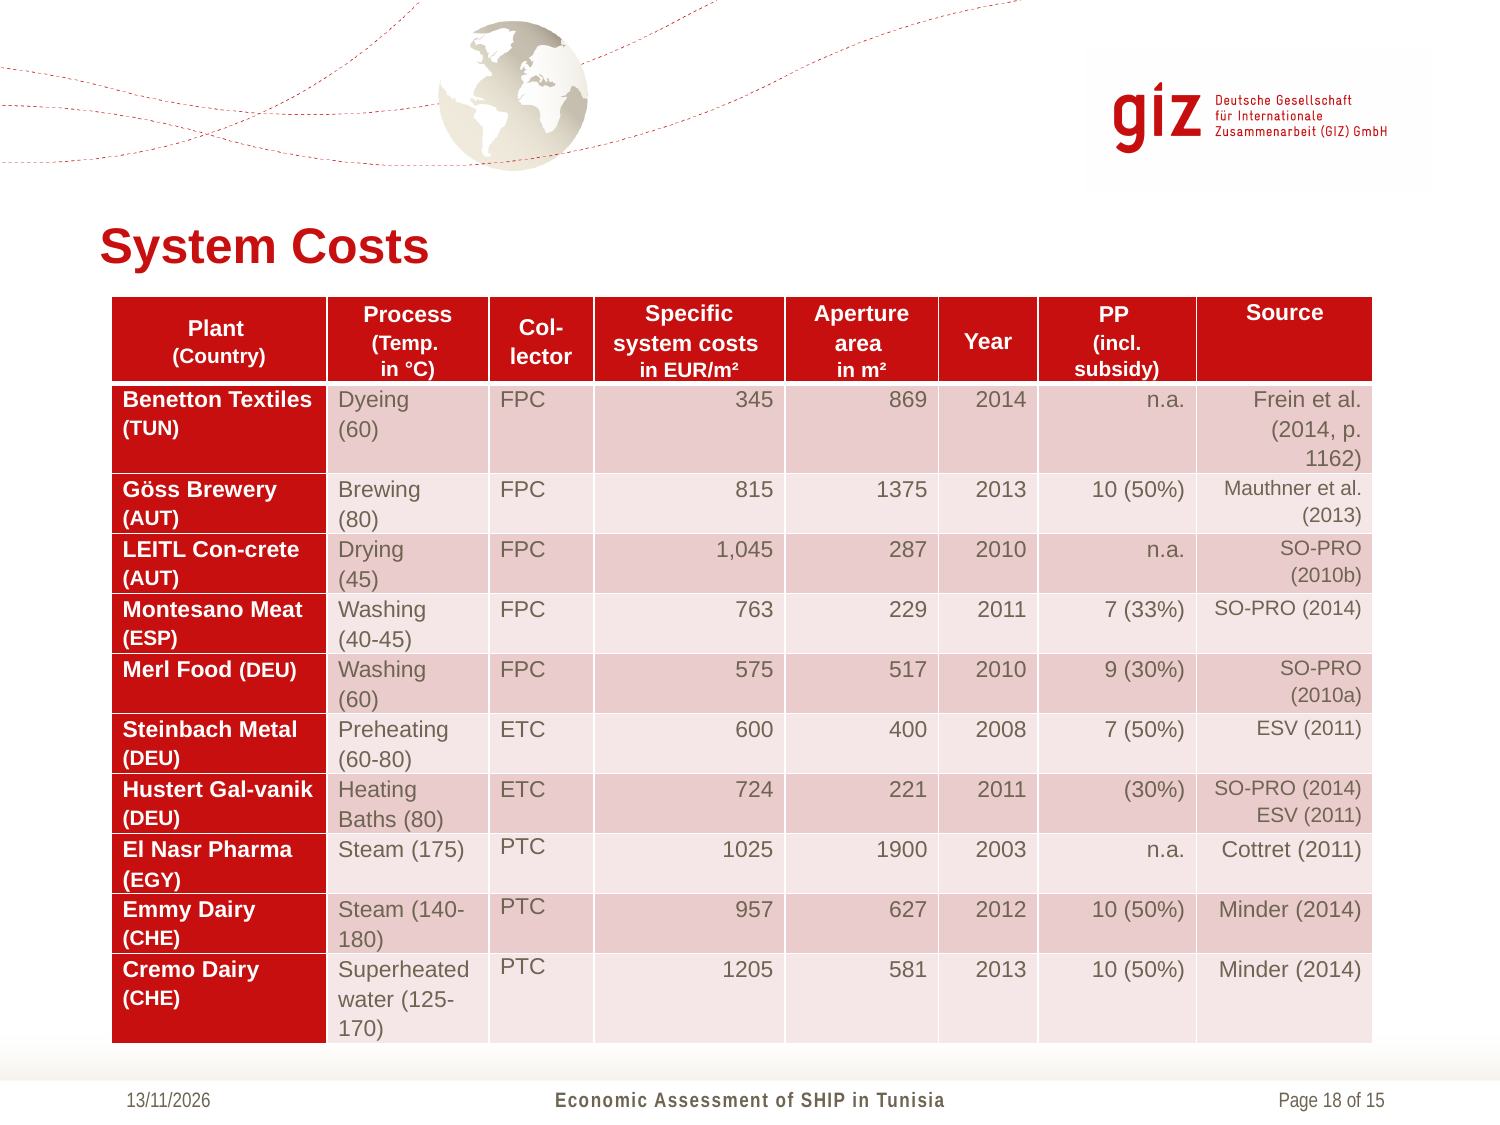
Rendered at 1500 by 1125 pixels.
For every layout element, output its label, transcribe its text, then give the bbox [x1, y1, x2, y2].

table_cell 869 [786, 386, 938, 473]
table_cell Superheated water (125-170) [328, 954, 488, 1043]
table_cell SO-PRO (2014) [1197, 594, 1372, 653]
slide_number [111, 1079, 325, 1121]
table_cell 957 [595, 894, 784, 953]
table_cell 1,045 [595, 534, 784, 593]
table_cell 575 [595, 654, 784, 713]
table_cell LEITL Con-crete (AUT) [112, 534, 326, 593]
table_cell 400 [786, 714, 938, 773]
table_cell Heating Baths (80) [328, 774, 488, 833]
table_cell Hustert Gal-vanik (DEU) [112, 774, 326, 833]
table_cell 2010 [939, 654, 1037, 713]
table_cell Steinbach Metal (DEU) [112, 714, 326, 773]
table_cell 2011 [939, 594, 1037, 653]
table_cell 763 [595, 594, 784, 653]
table_cell Dyeing (60) [328, 386, 488, 473]
table_cell ETC [490, 714, 593, 773]
table_cell 2003 [939, 834, 1037, 893]
table_header Process (Temp. in °C) [328, 308, 488, 381]
table_cell 7 (50%) [1039, 714, 1196, 773]
table_cell 2008 [939, 714, 1037, 773]
table_cell Drying (45) [328, 534, 488, 593]
table_cell 2012 [939, 894, 1037, 953]
table_cell Cremo Dairy (CHE) [112, 954, 326, 1043]
table_cell 2013 [939, 954, 1037, 1043]
table_cell ETC [490, 774, 593, 833]
table_cell 221 [786, 774, 938, 833]
table_cell Cottret (2011) [1197, 834, 1372, 893]
table_cell 10 (50%) [1039, 474, 1196, 533]
table_cell FPC [490, 534, 593, 593]
table_cell Steam (140-180) [328, 894, 488, 953]
picture [0, 0, 1500, 194]
table_cell SO-PRO (2010b) [1197, 534, 1372, 593]
table_cell 10 (50%) [1039, 894, 1196, 953]
table_cell 2010 [939, 534, 1037, 593]
table_cell Benetton Textiles (TUN) [112, 386, 326, 473]
table_cell 7 (33%) [1039, 594, 1196, 653]
table_cell PTC [490, 894, 593, 953]
table_header PP (incl. subsidy) [1039, 308, 1196, 381]
table_cell 2013 [939, 474, 1037, 533]
table_cell Washing (60) [328, 654, 488, 713]
table_cell PTC [490, 834, 593, 893]
table_cell Minder (2014) [1197, 894, 1372, 953]
table_header Year [939, 308, 1037, 381]
table_cell PTC [490, 954, 593, 1043]
table_cell 517 [786, 654, 938, 713]
picture [0, 959, 1500, 1081]
table_cell Preheating (60-80) [328, 714, 488, 773]
table_cell n.a. [1039, 386, 1196, 473]
table_cell n.a. [1039, 534, 1196, 593]
table_cell 1375 [786, 474, 938, 533]
table_cell 229 [786, 594, 938, 653]
table_cell Steam (175) [328, 834, 488, 893]
table_cell Göss Brewery (AUT) [112, 474, 326, 533]
table_cell Montesano Meat (ESP) [112, 594, 326, 653]
table_cell 815 [595, 474, 784, 533]
table_cell Merl Food (DEU) [112, 654, 326, 713]
table_header Plant (Country) [112, 308, 326, 381]
table_cell 345 [595, 386, 784, 473]
table_cell FPC [490, 594, 593, 653]
table_cell Brewing (80) [328, 474, 488, 533]
table_cell 1025 [595, 834, 784, 893]
footer Economic Assessment of SHIP in Tunisia [469, 1079, 1031, 1121]
table_cell n.a. [1039, 834, 1196, 893]
table_header Aperture area in m² [786, 308, 938, 381]
table_header Col-lector [490, 308, 593, 381]
table_cell FPC [490, 654, 593, 713]
table_cell Washing (40-45) [328, 594, 488, 653]
table_cell Frein et al. (2014, p. 1162) [1197, 386, 1372, 473]
table_cell ESV (2011) [1197, 714, 1372, 773]
table_header Specific system costs in EUR/m² [595, 308, 784, 381]
table_cell 10 (50%) [1039, 954, 1196, 1043]
table_cell FPC [490, 386, 593, 473]
table_cell 2014 [939, 386, 1037, 473]
table_cell FPC [490, 474, 593, 533]
table_cell 600 [595, 714, 784, 773]
table_cell 1205 [595, 954, 784, 1043]
table_cell 627 [786, 894, 938, 953]
table_cell Mauthner et al. (2013) [1197, 474, 1372, 533]
table_cell El Nasr Pharma (EGY) [112, 834, 326, 893]
table_cell SO-PRO (2010a) [1197, 654, 1372, 713]
table_cell 724 [595, 774, 784, 833]
text_box System Costs [84, 205, 1361, 308]
table_cell 9 (30%) [1039, 654, 1196, 713]
table_cell SO-PRO (2014) ESV (2011) [1197, 774, 1372, 833]
table_header Source [1197, 297, 1372, 381]
table_cell Minder (2014) [1197, 954, 1372, 1043]
table_cell (30%) [1039, 774, 1196, 833]
table_cell 2011 [939, 774, 1037, 833]
table_cell Emmy Dairy (CHE) [112, 894, 326, 953]
table_cell 287 [786, 534, 938, 593]
table_cell 581 [786, 954, 938, 1043]
table_cell 1900 [786, 834, 938, 893]
